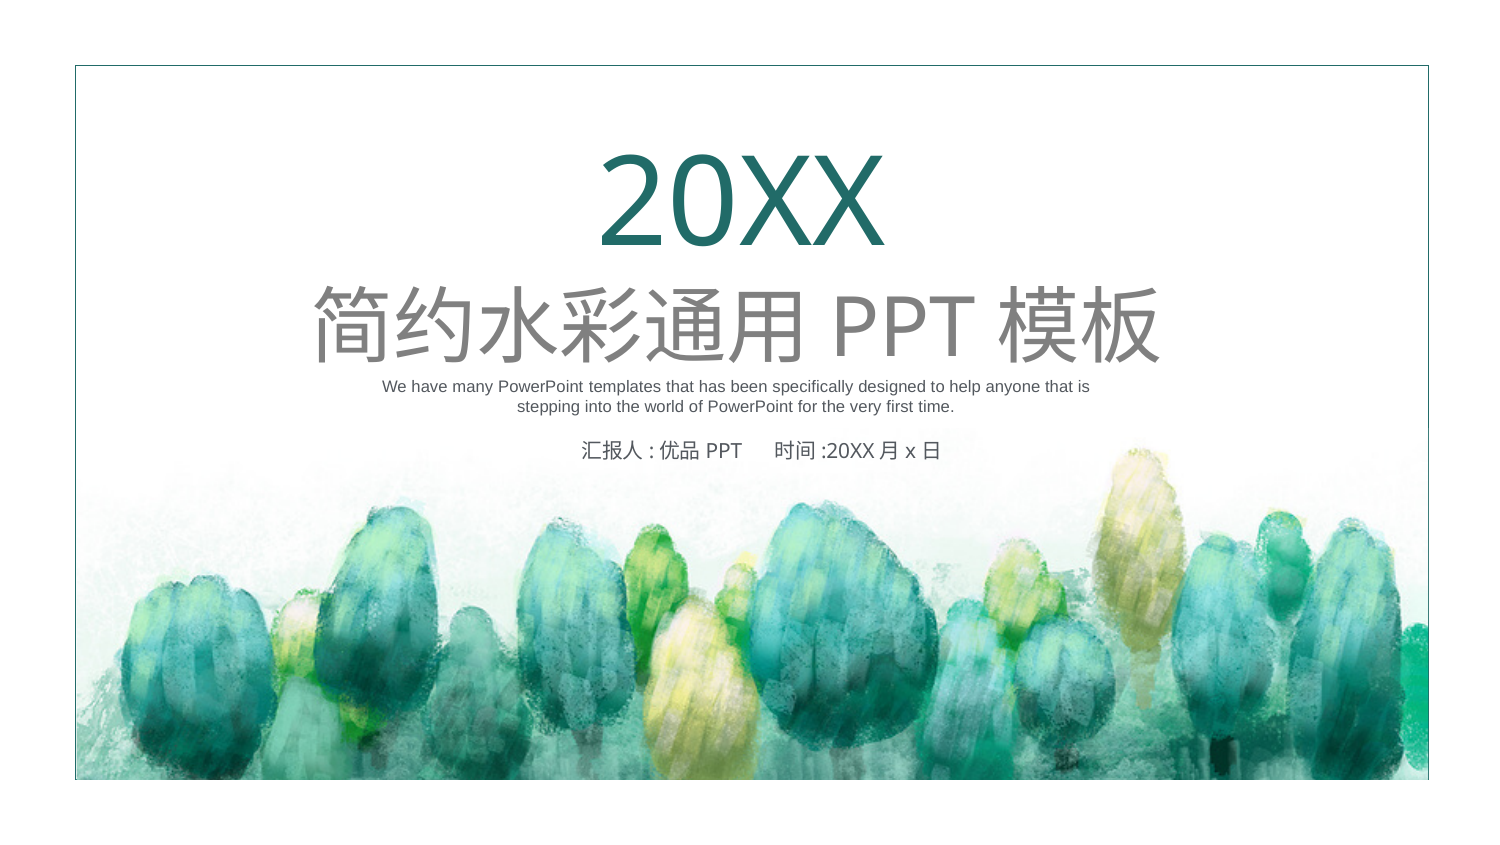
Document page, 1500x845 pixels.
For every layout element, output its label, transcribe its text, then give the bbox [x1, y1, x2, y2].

text_box 20XX [596, 120, 886, 271]
text_box We have many PowerPoint templates that has been specifically designed to help anyone that is stepping into the world of PowerPoint for the very first time. [371, 375, 1101, 416]
text_box 简约水彩通用PPT模板 [310, 272, 1163, 373]
text_box [74, 64, 1429, 780]
picture [76, 428, 1429, 780]
